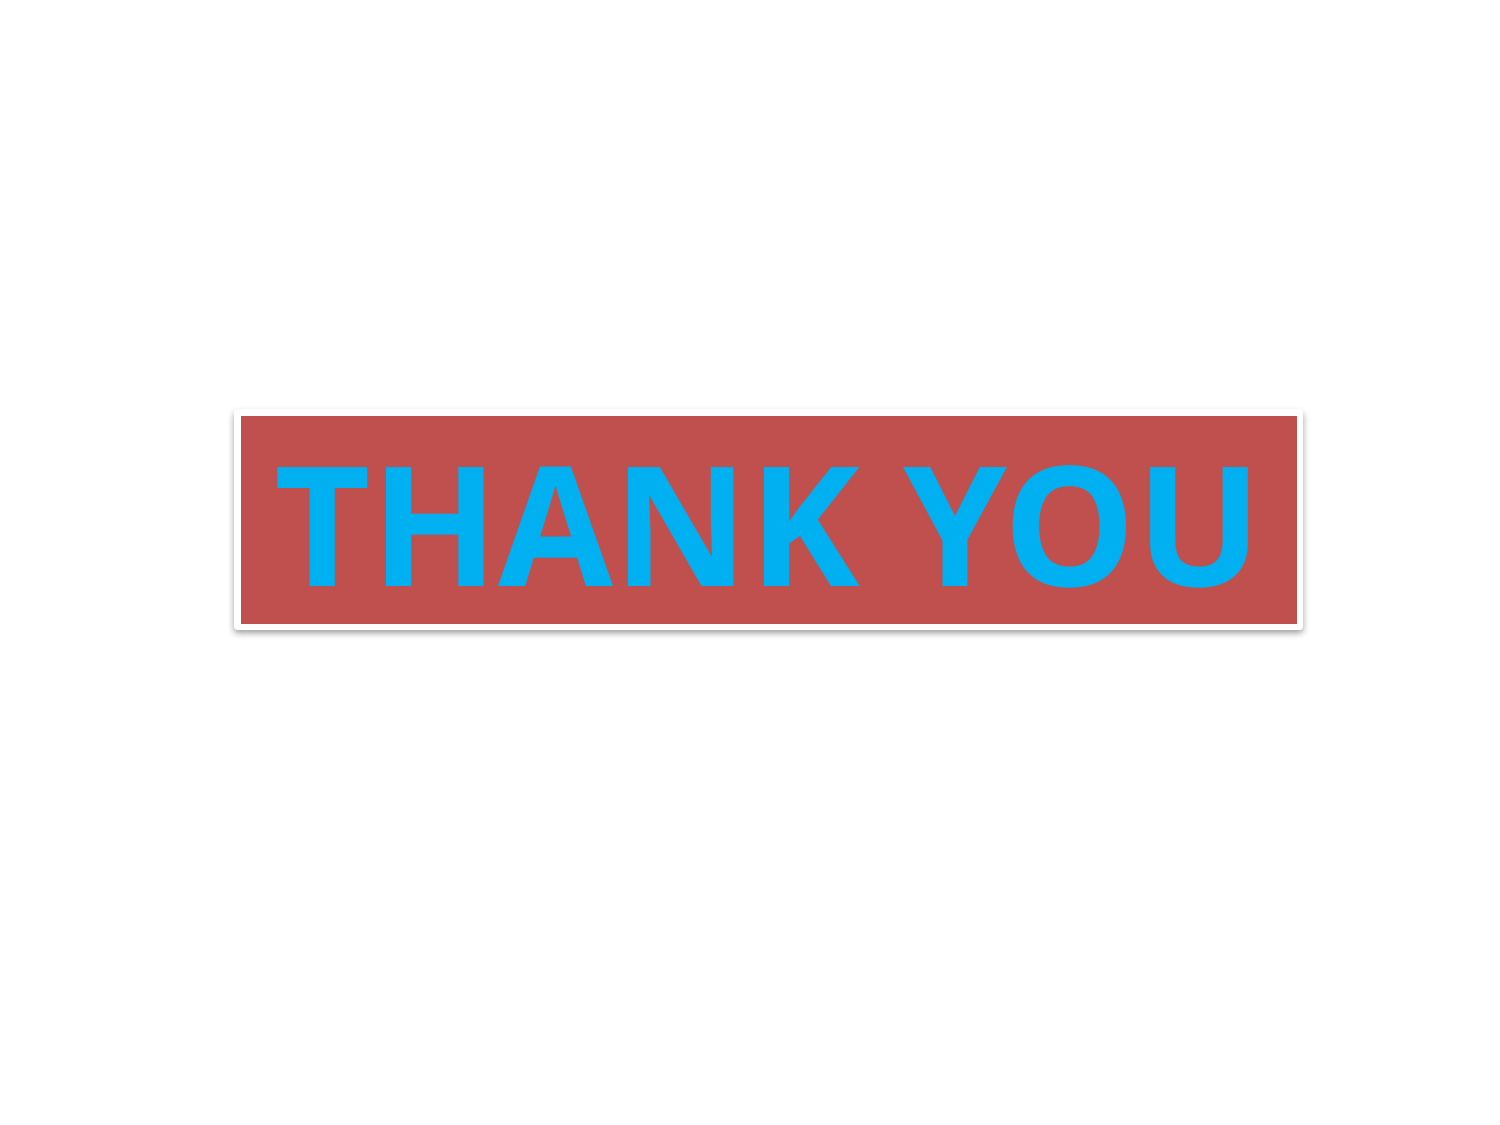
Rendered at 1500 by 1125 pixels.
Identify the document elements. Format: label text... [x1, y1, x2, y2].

text_box THANK YOU [234, 409, 1303, 630]
